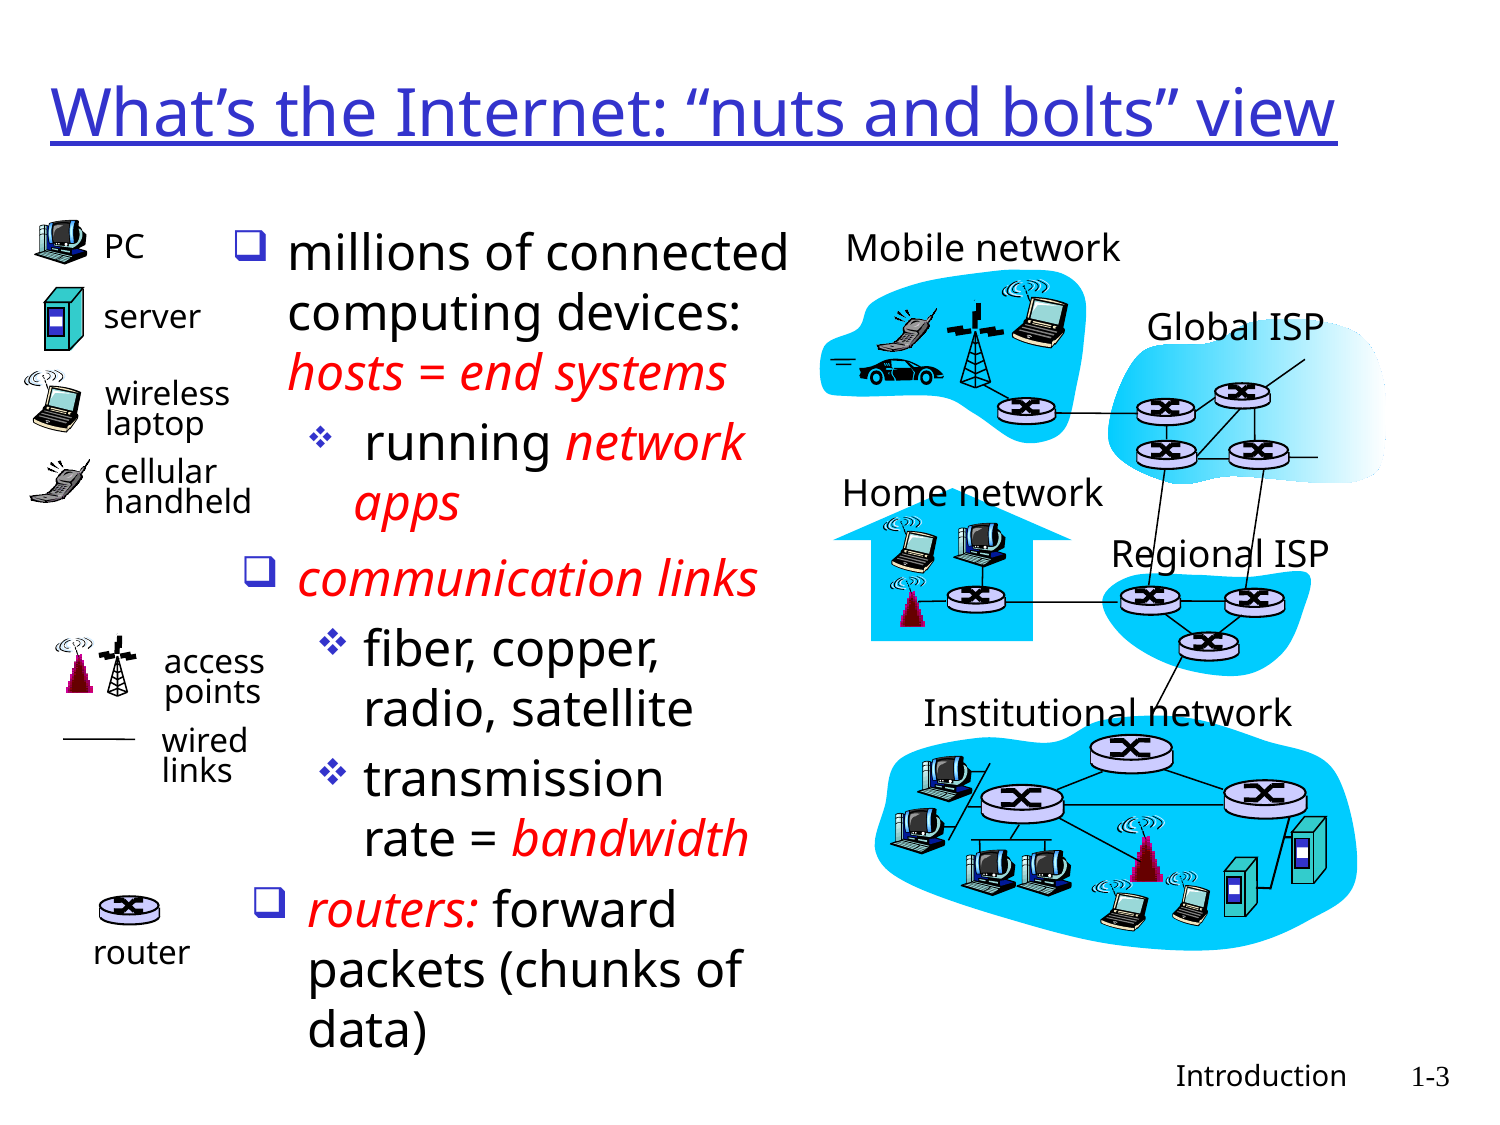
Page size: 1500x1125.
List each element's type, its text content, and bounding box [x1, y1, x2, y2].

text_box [23, 217, 264, 529]
text_box routers: forward packets (chunks of data) [236, 870, 857, 1103]
title What’s the Internet: “nuts and bolts” view [34, 15, 1411, 204]
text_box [55, 633, 291, 798]
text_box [818, 216, 1388, 954]
footer Introduction [887, 1049, 1362, 1125]
slide_number 1-3 [1362, 1049, 1466, 1125]
list millions of connected computing devices: hosts = end systems running network apps [216, 213, 837, 548]
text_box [76, 896, 208, 980]
text_box communication links fiber, copper, radio, satellite transmission rate = bandwidth [226, 539, 780, 883]
